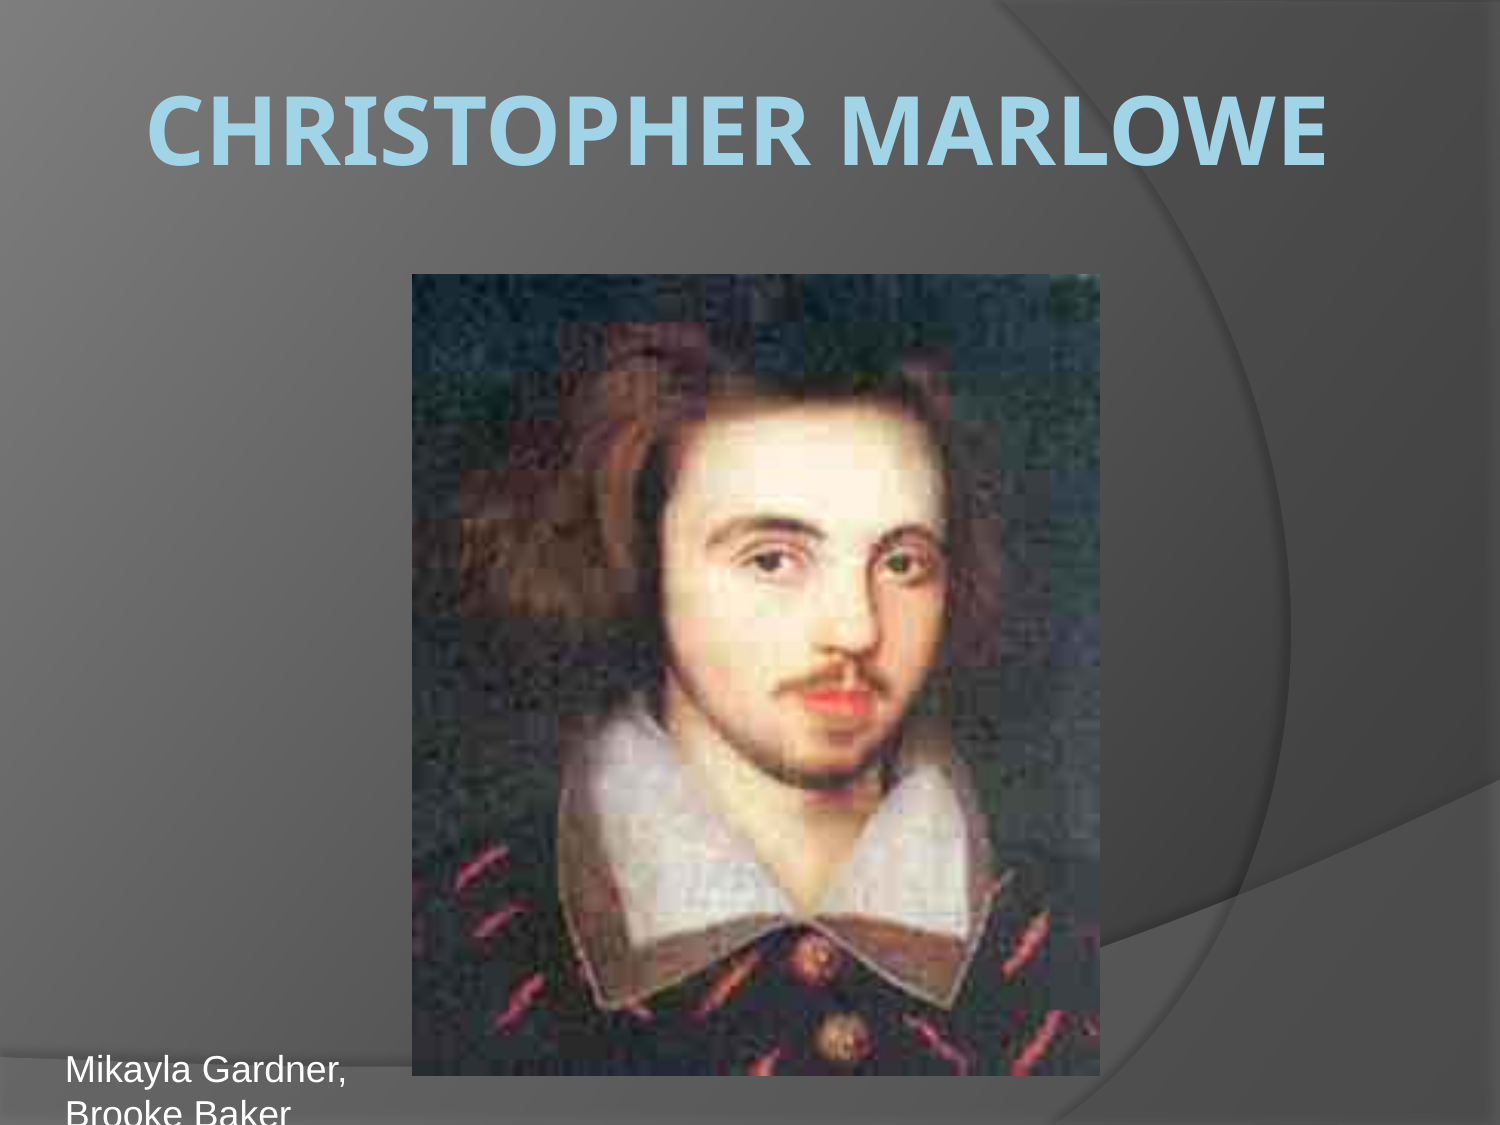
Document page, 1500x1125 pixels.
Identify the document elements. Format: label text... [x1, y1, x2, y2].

title Christopher Marlowe [62, 62, 1338, 304]
picture [412, 274, 1101, 1077]
text_box Mikayla Gardner, Brooke Baker [49, 1037, 413, 1125]
